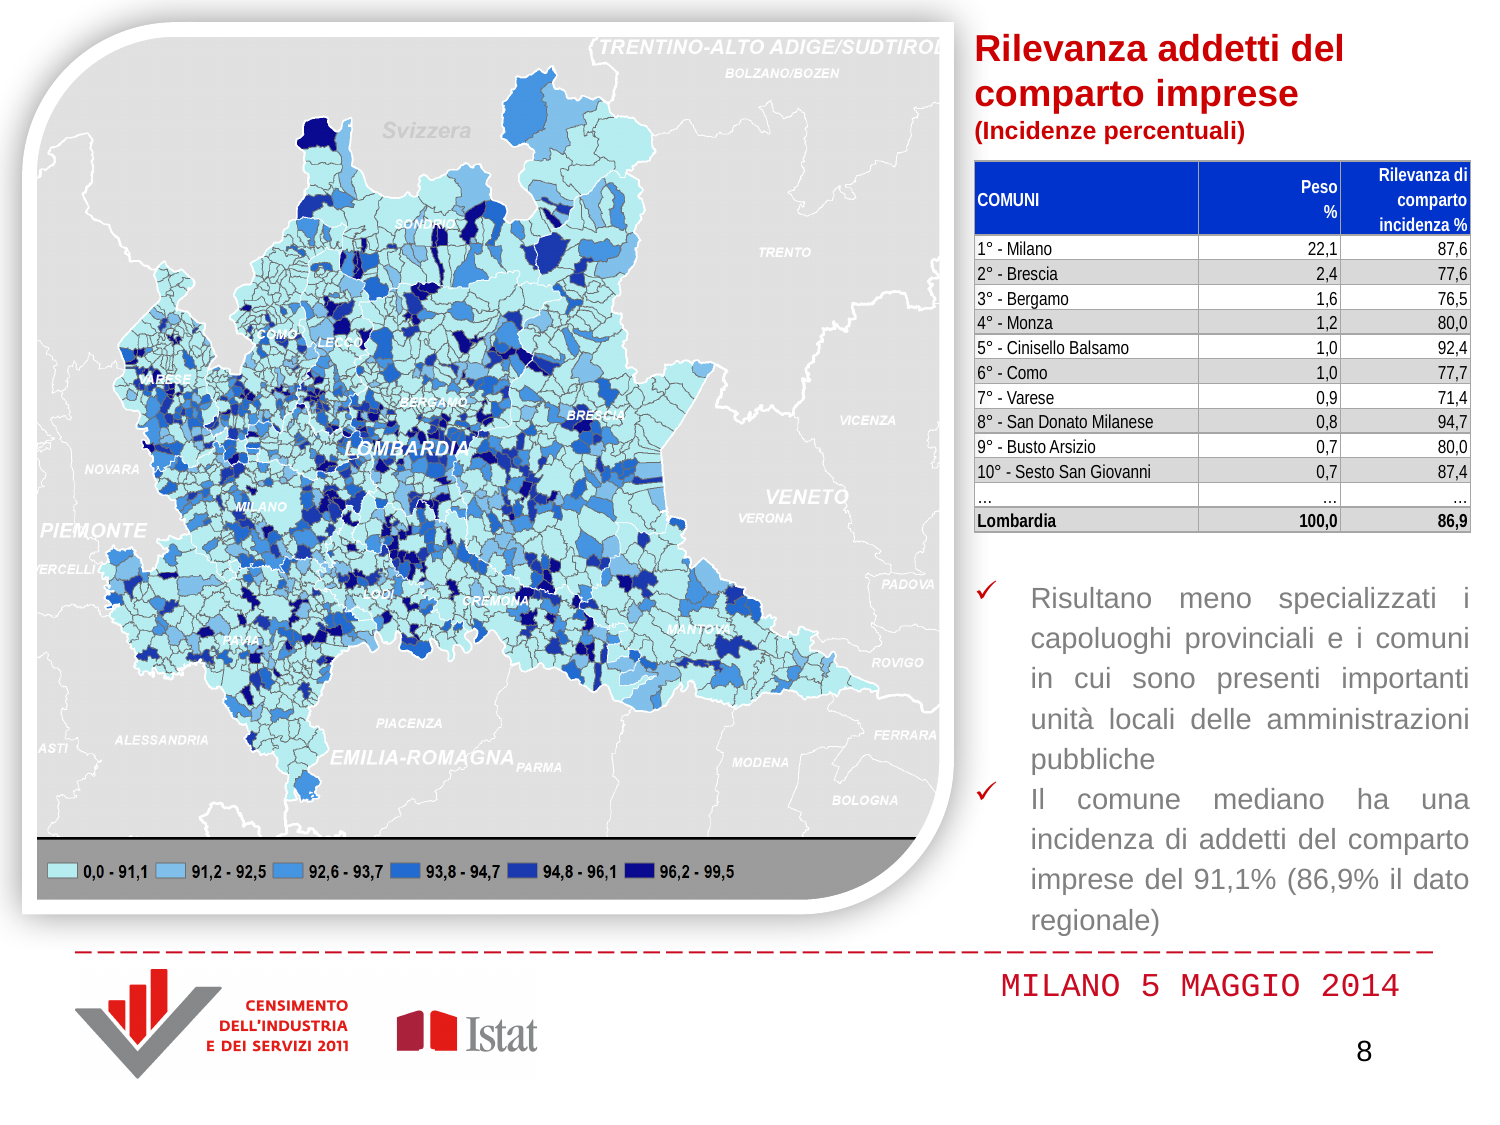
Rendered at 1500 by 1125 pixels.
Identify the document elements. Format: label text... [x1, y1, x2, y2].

table_cell 3° - Bergamo [975, 285, 1198, 309]
table_cell 22,1 [1199, 236, 1340, 259]
table_cell 80,0 [1341, 310, 1470, 333]
table_cell 100,0 [1199, 508, 1340, 531]
table_cell 1° - Milano [975, 236, 1198, 259]
table_cell … [1199, 483, 1340, 506]
table_cell 87,4 [1341, 458, 1470, 482]
table_cell 77,7 [1341, 359, 1470, 383]
picture [29, 29, 947, 908]
table_cell 0,8 [1199, 409, 1340, 432]
table_cell 2° - Brescia [975, 260, 1198, 284]
table_cell … [975, 483, 1198, 506]
table_cell 1,6 [1199, 285, 1340, 309]
table_cell Lombardia [975, 508, 1198, 531]
table_cell 0,9 [1199, 384, 1340, 408]
table_cell 8° - San Donato Milanese [975, 409, 1198, 432]
table_cell 1,2 [1199, 310, 1340, 333]
table_cell 80,0 [1341, 434, 1470, 457]
table_header Peso % [1199, 162, 1340, 234]
table_cell 94,7 [1341, 409, 1470, 432]
table_cell 7° - Varese [975, 384, 1198, 408]
table_cell 5° - Cinisello Balsamo [975, 335, 1198, 358]
table_cell 87,6 [1341, 236, 1470, 259]
table_cell 86,9 [1341, 508, 1470, 531]
table_cell 1,0 [1199, 335, 1340, 358]
table_cell 1,0 [1199, 359, 1340, 383]
table_cell 6° - Como [975, 359, 1198, 383]
table_cell 0,7 [1199, 458, 1340, 482]
table_cell 2,4 [1199, 260, 1340, 284]
table_cell 71,4 [1341, 384, 1470, 408]
table_cell 92,4 [1341, 335, 1470, 358]
slide_number 8 [1074, 1025, 1388, 1100]
table_cell 4° - Monza [975, 310, 1198, 333]
table_cell 0,7 [1199, 434, 1340, 457]
table_cell 9° - Busto Arsizio [975, 434, 1198, 457]
picture [75, 969, 538, 1082]
table_cell 77,6 [1341, 260, 1470, 284]
text_box Risultano meno specializzati i capoluoghi provinciali e i comuni in cui sono presenti importanti unità locali delle amministrazioni pubbliche Il comune mediano ha una incidenza di addetti del comparto imprese del 91,1% (86,9% il dato regionale) [974, 574, 1471, 923]
table_cell 76,5 [1341, 285, 1470, 309]
table_header COMUNI [975, 162, 1198, 234]
table_cell … [1341, 483, 1470, 506]
text_box Rilevanza addetti del comparto imprese (Incidenze percentuali) [974, 19, 1471, 149]
table_cell 10° - Sesto San Giovanni [975, 458, 1198, 482]
table_header Rilevanza di comparto incidenza % [1341, 162, 1470, 234]
